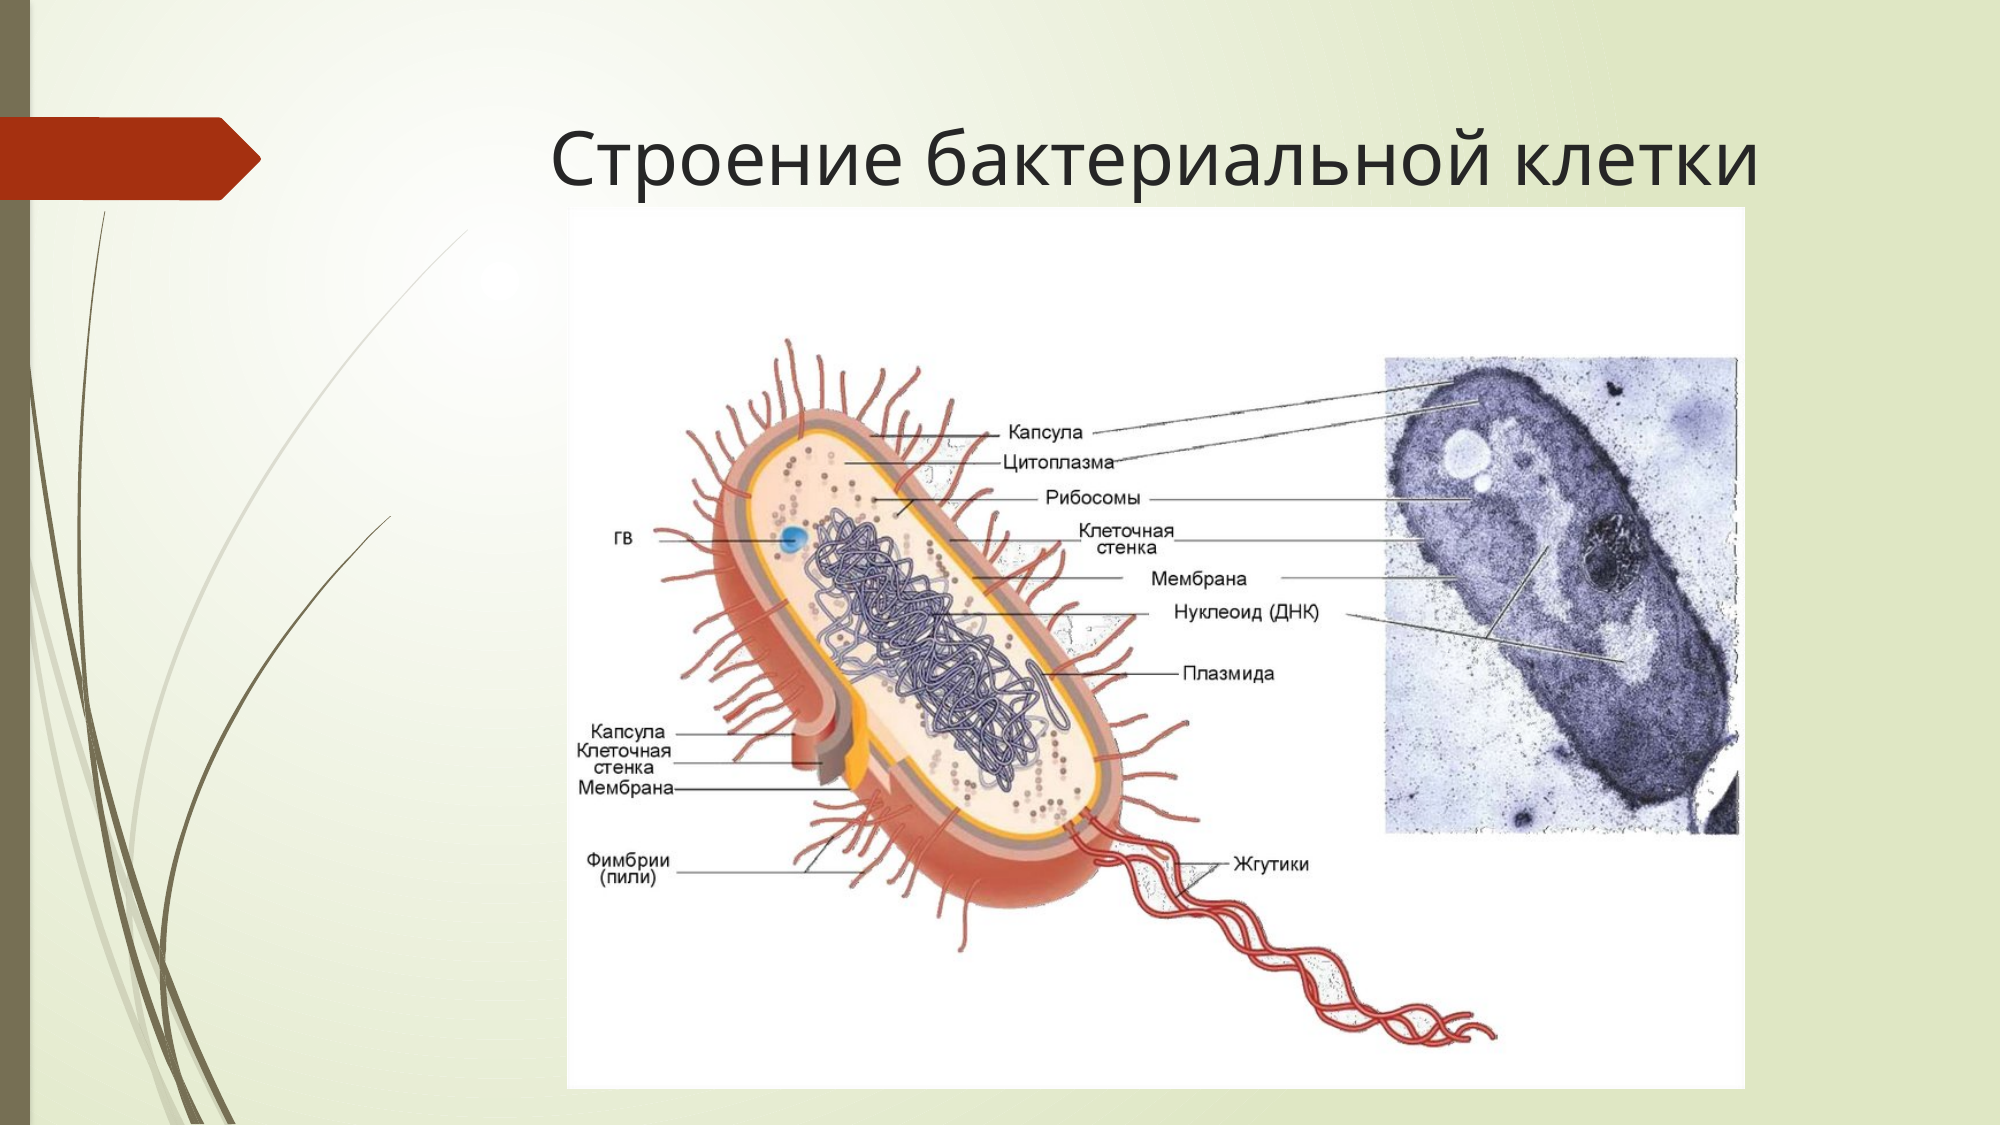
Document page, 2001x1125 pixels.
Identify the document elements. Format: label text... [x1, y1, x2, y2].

picture [567, 207, 1745, 1090]
title Строение бактериальной клетки [425, 102, 1888, 313]
